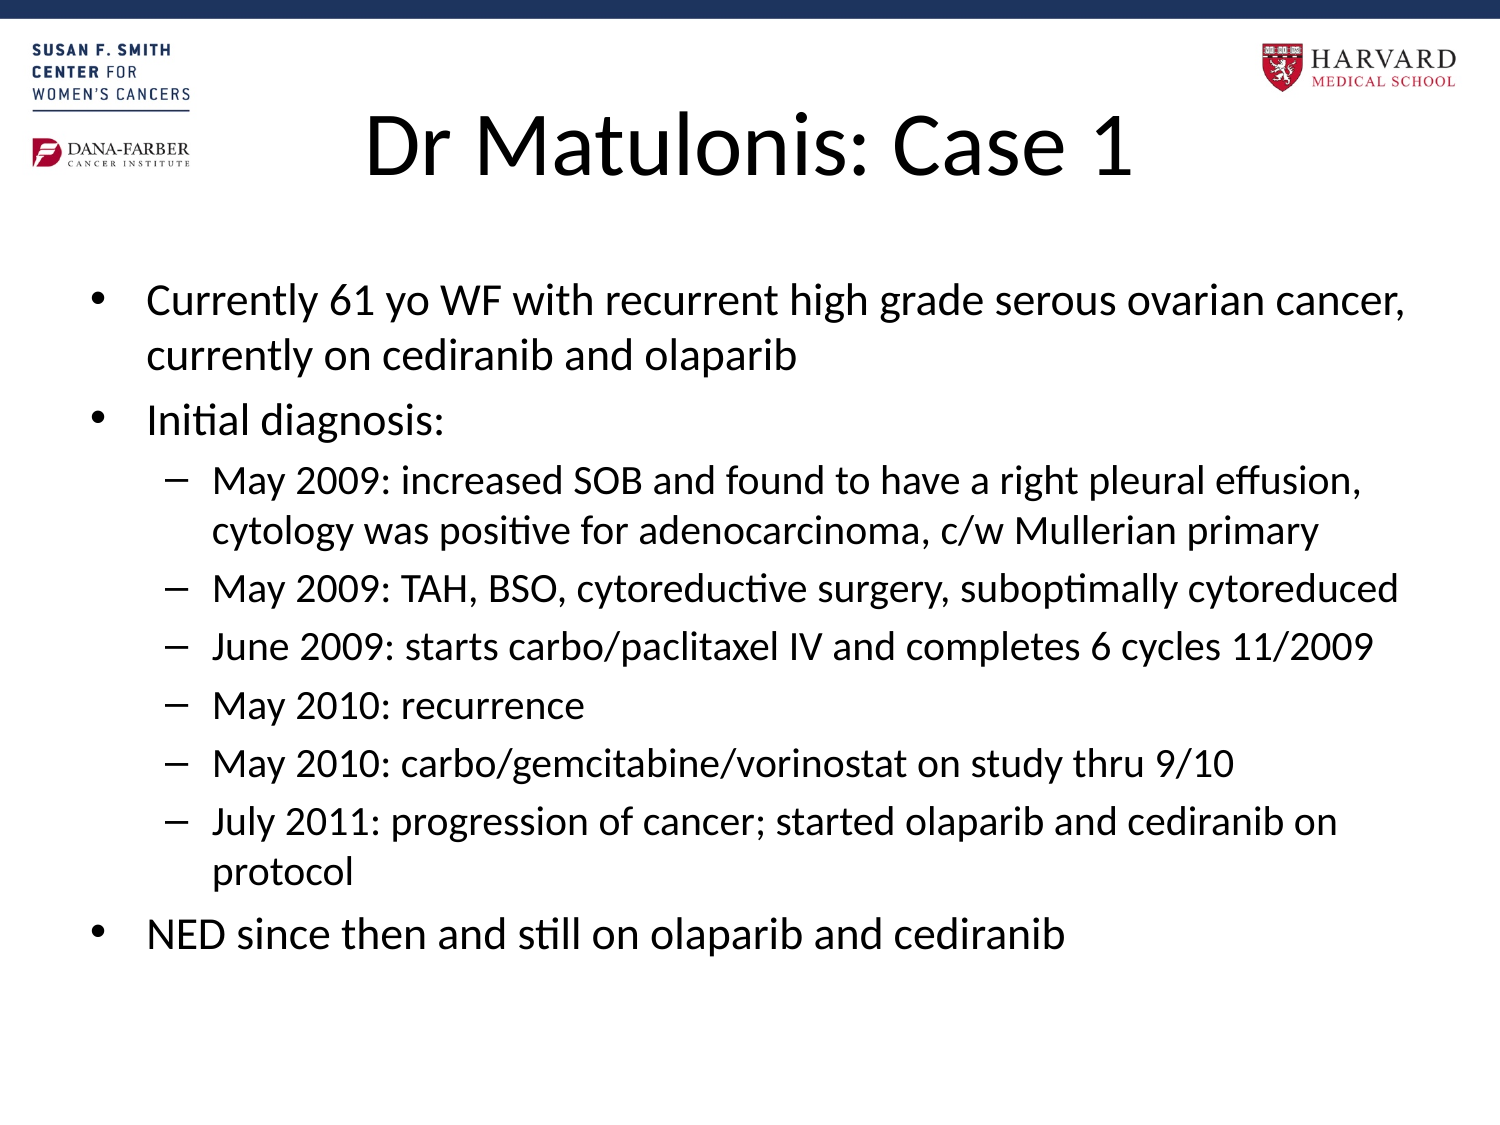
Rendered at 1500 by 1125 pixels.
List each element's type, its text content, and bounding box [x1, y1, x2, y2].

list Currently 61 yo WF with recurrent high grade serous ovarian cancer, currently on cediranib and olaparib Initial diagnosis: May 2009: increased SOB and found to have a right pleural effusion, cytology was positive for adenocarcinoma, c/w Mullerian primary May 2009: TAH, BSO, cytoreductive surgery, suboptimally cytoreduced June 2009: starts carbo/paclitaxel IV and completes 6 cycles 11/2009 May 2010: recurrence May 2010: carbo/gemcitabine/vorinostat on study thru 9/10 July 2011: progression of cancer; started olaparib and cediranib on protocol NED since then and still on olaparib and cediranib [75, 262, 1425, 1043]
title Dr Matulonis: Case 1 [75, 45, 1425, 233]
picture [0, 0, 1500, 184]
